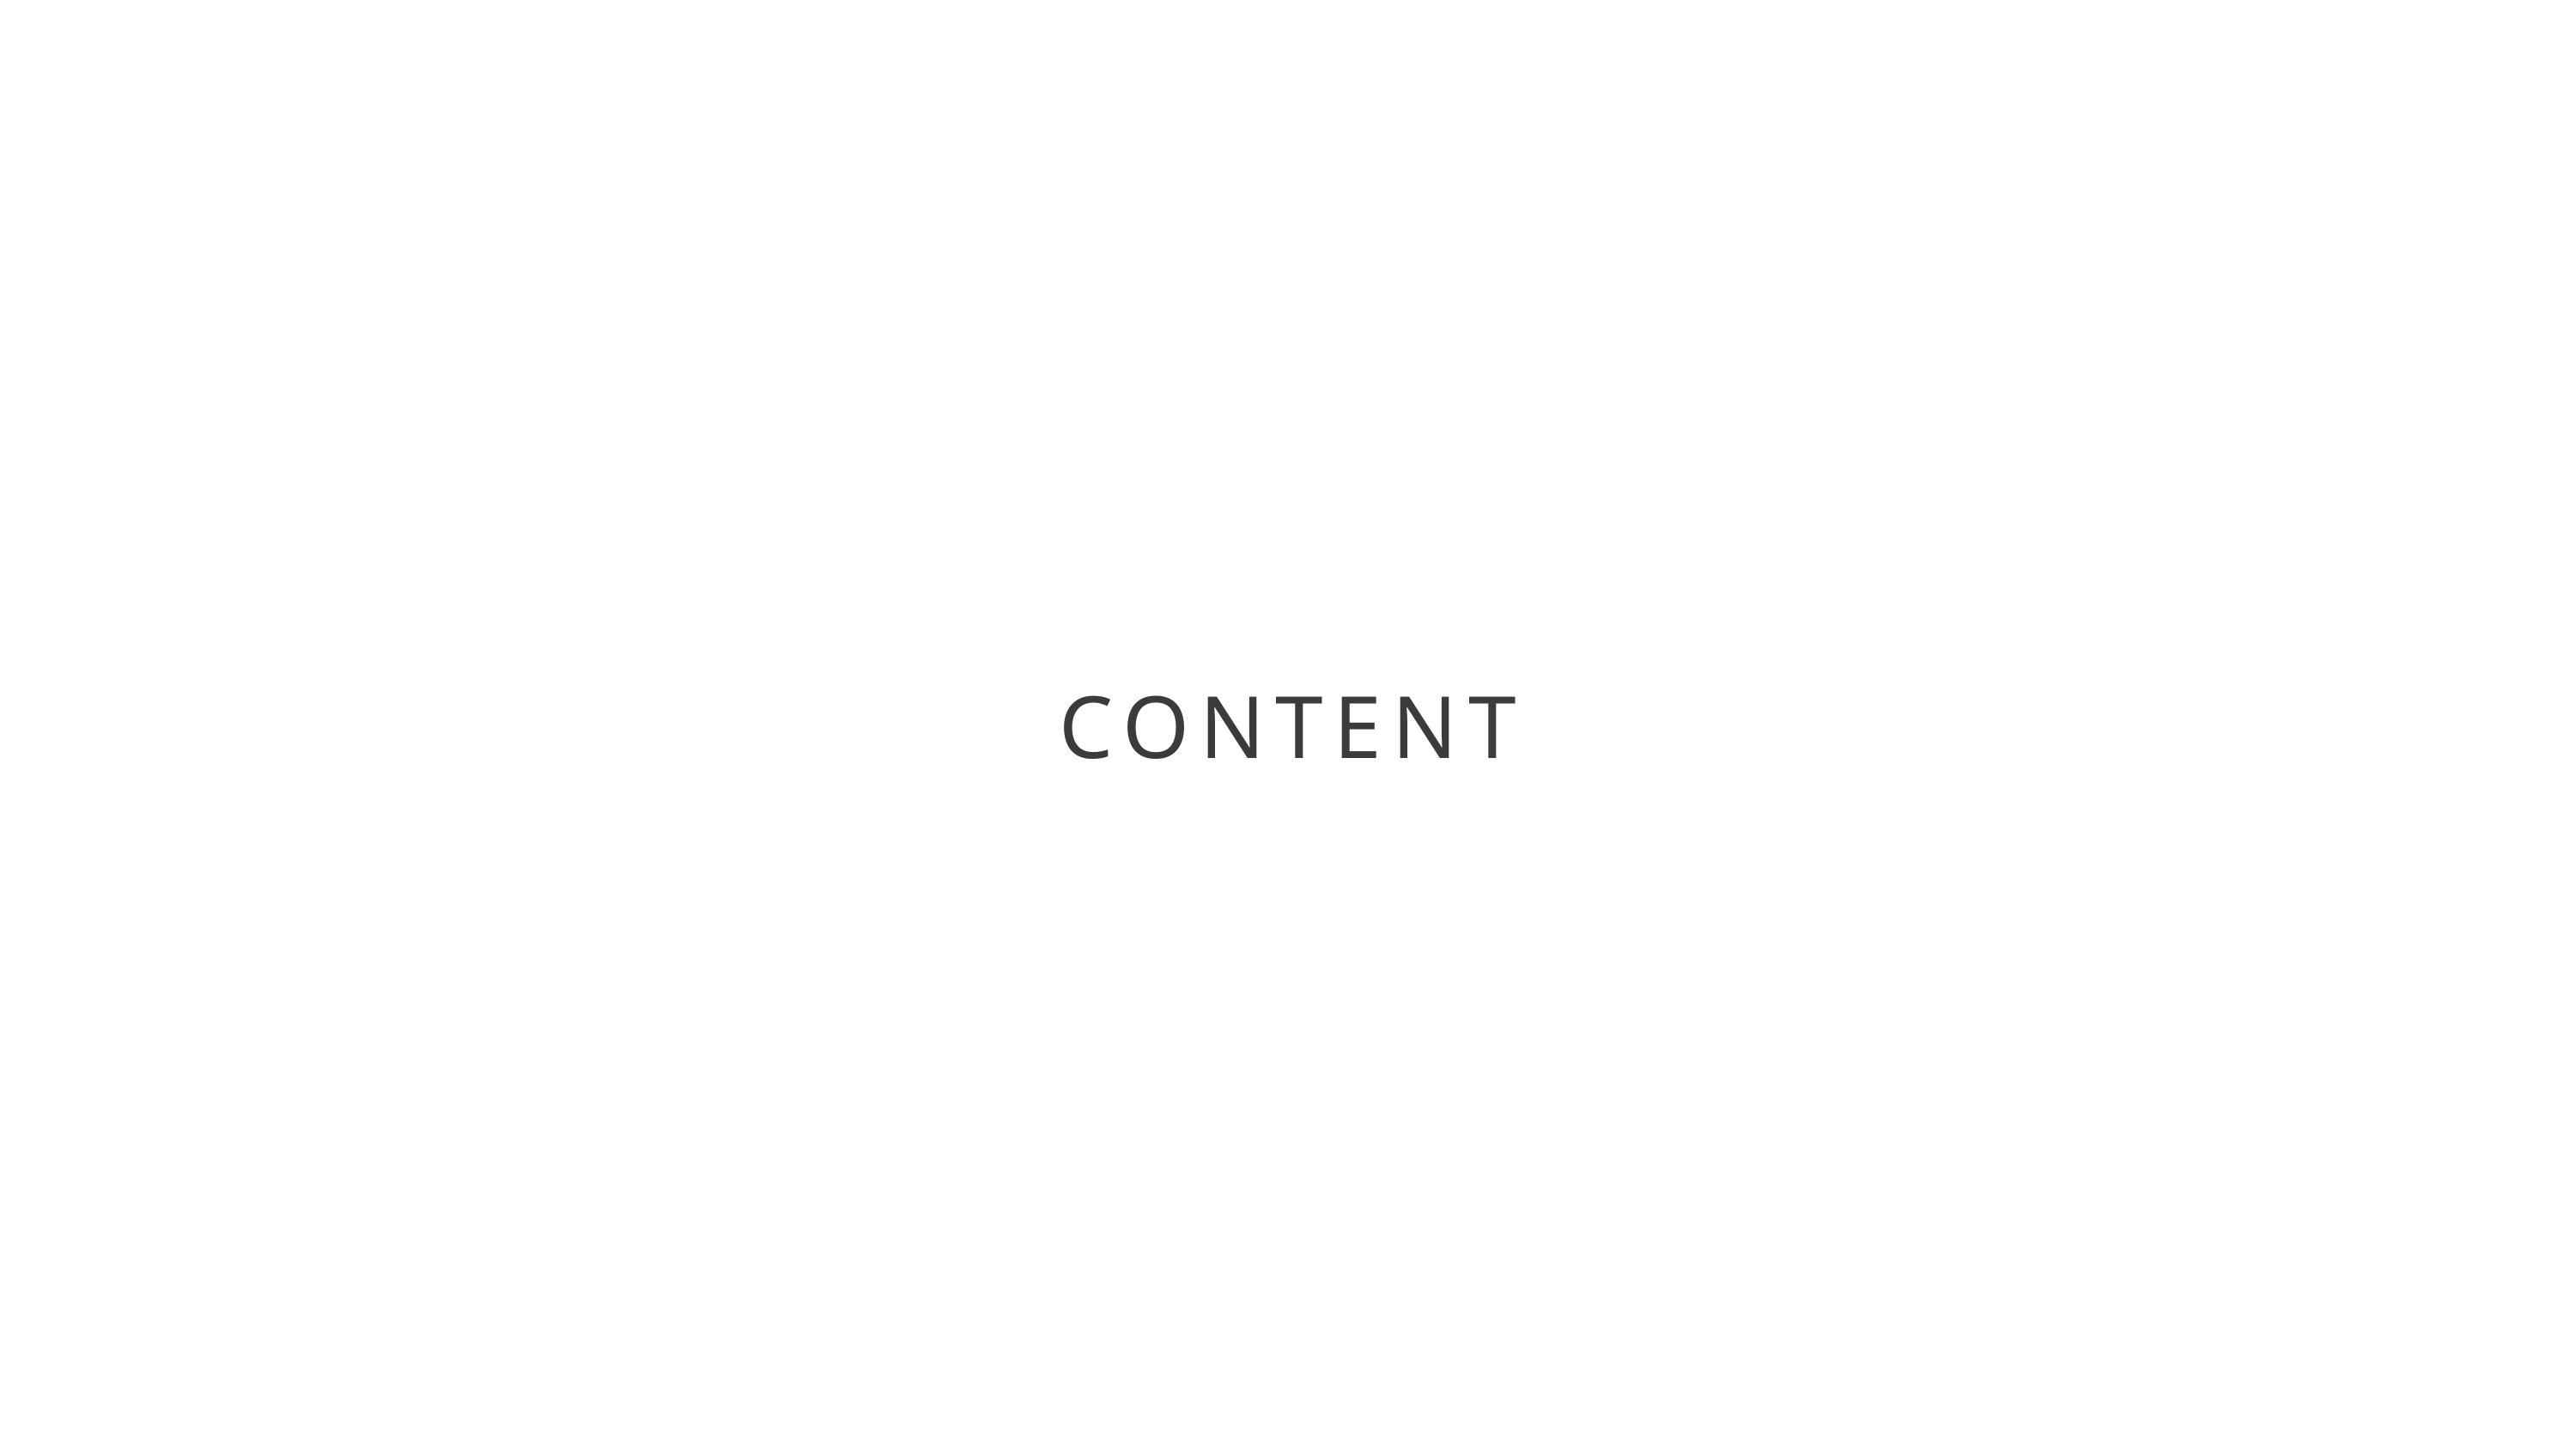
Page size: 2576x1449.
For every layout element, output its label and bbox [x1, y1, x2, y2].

title [129, 647, 2447, 801]
